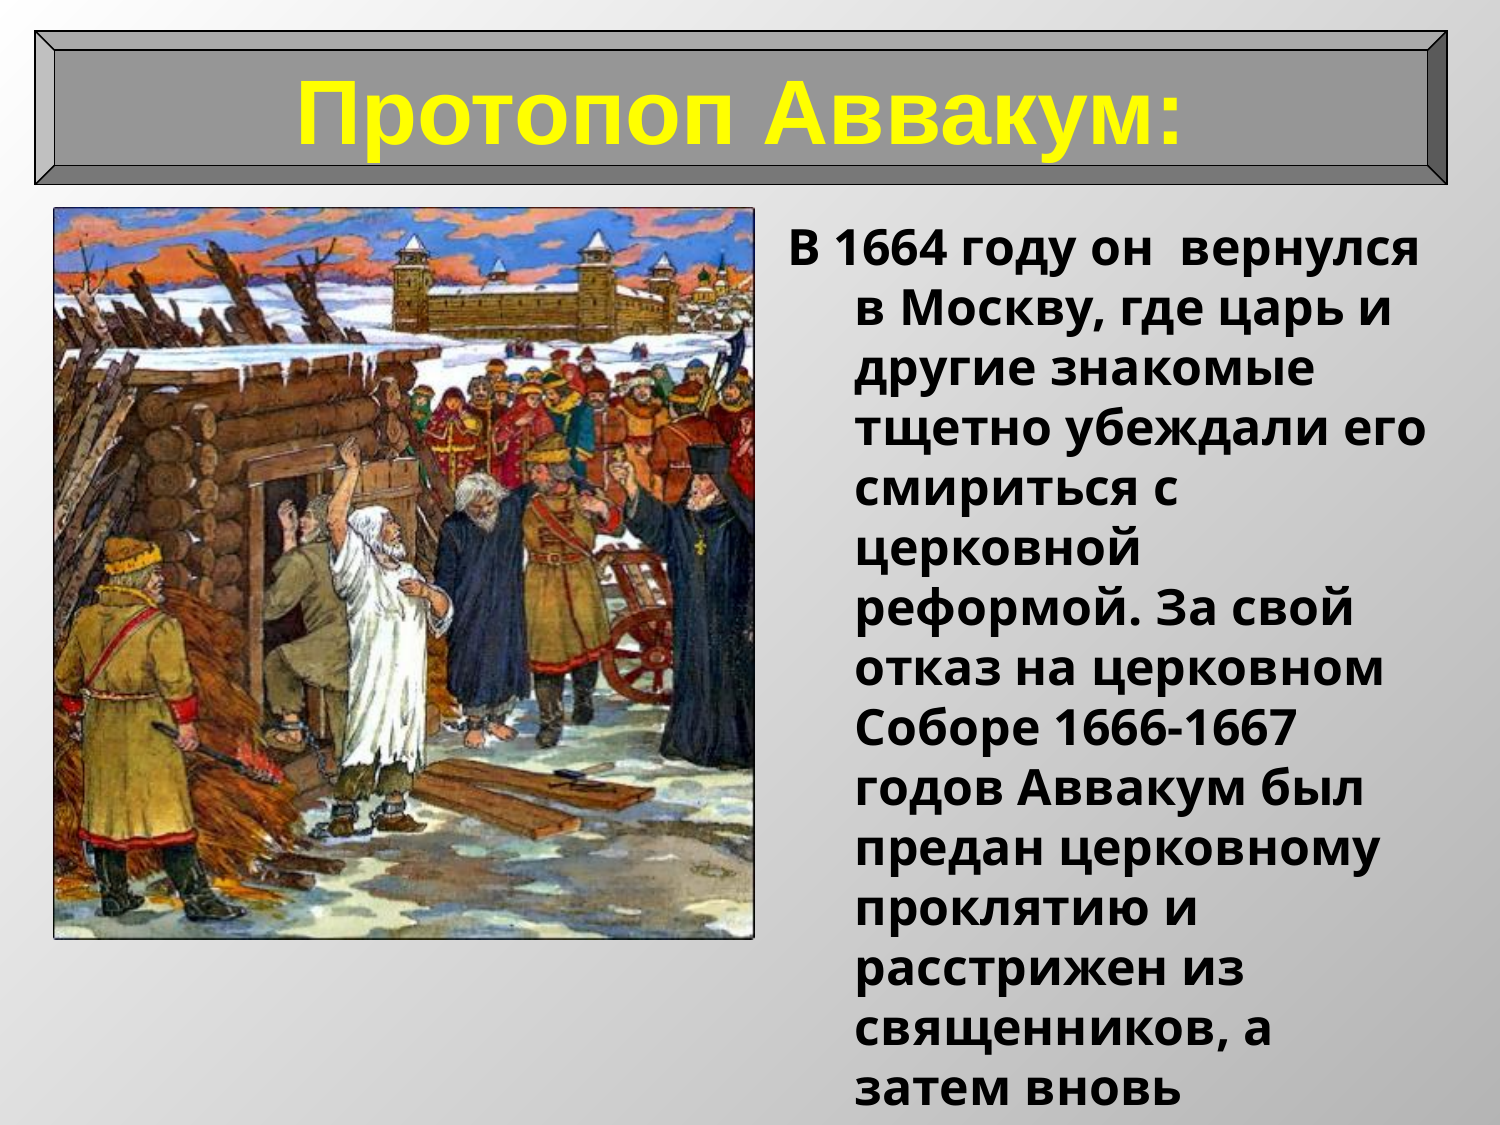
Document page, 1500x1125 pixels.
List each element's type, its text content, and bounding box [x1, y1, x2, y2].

picture [52, 207, 755, 940]
list В 1664 году он вернулся в Москву, где царь и другие знакомые тщетно убеждали его смириться с церковной реформой. За свой отказ на церковном Соборе 1666-1667 годов Аввакум был предан церковному проклятию и расстрижен из священников, а затем вновь заключен в темницу. [749, 207, 1460, 1059]
text_box Протопоп Аввакум: [35, 30, 1447, 185]
